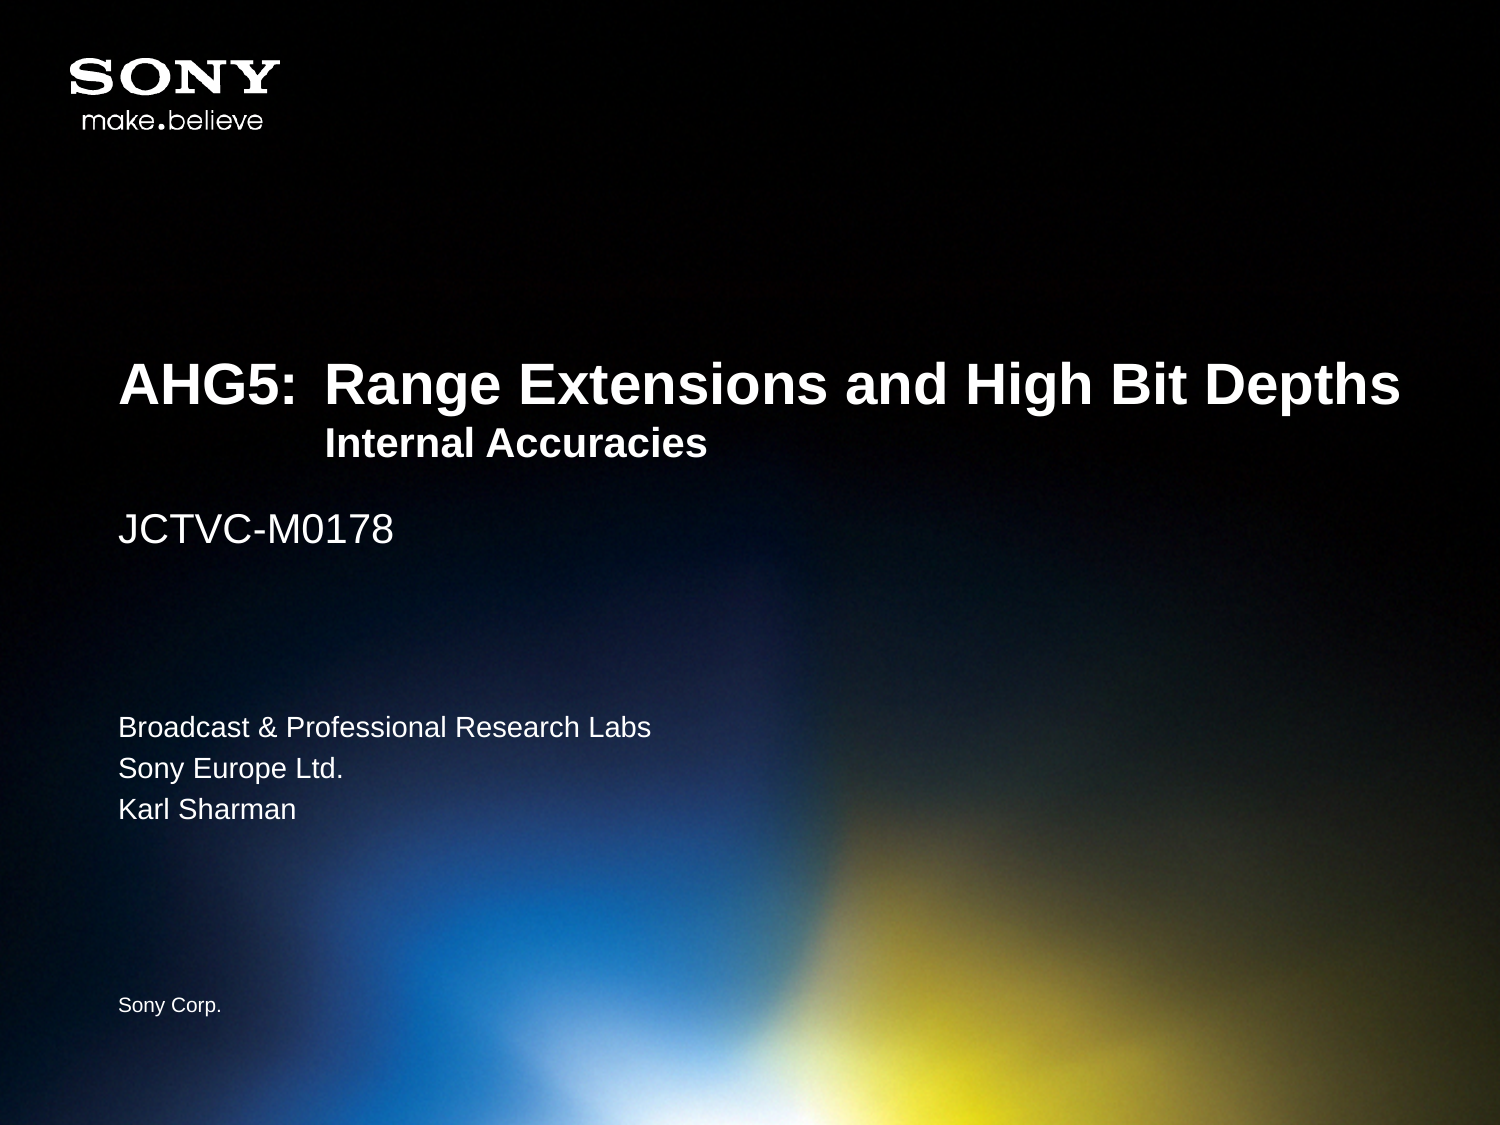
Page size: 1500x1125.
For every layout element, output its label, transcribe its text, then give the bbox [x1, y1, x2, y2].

list Sony Corp. [118, 992, 1382, 1052]
list Broadcast & Professional Research Labs Sony Europe Ltd. Karl Sharman [118, 708, 1382, 868]
picture [0, 0, 1500, 1125]
title AHG5: Range Extensions and High Bit Depths Internal Accuracies [118, 234, 1425, 467]
subtitle JCTVC-M0178 [118, 501, 1382, 573]
